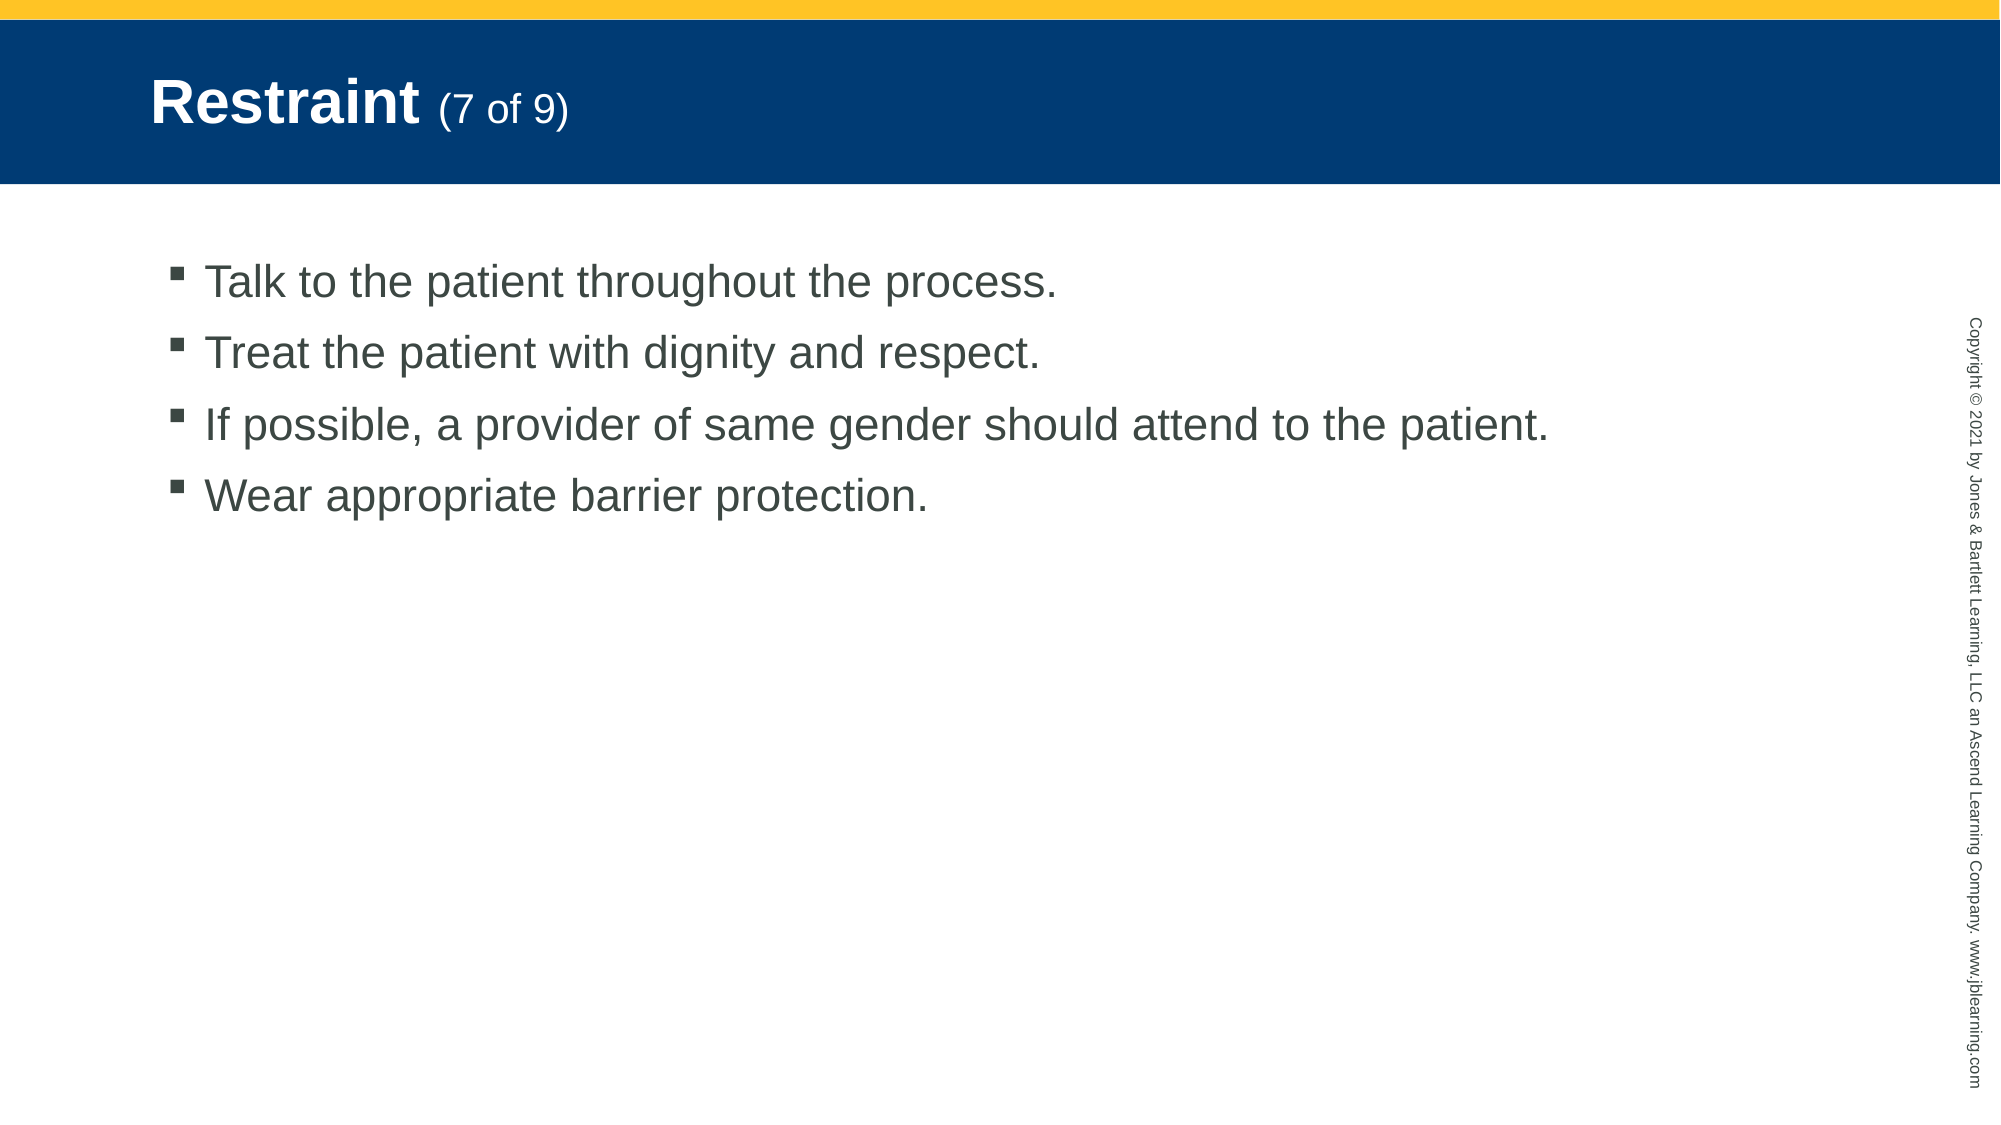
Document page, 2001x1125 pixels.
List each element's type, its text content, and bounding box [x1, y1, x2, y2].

list Talk to the patient throughout the process. Treat the patient with dignity and respect. If possible, a provider of same gender should attend to the patient. Wear appropriate barrier protection. [151, 244, 1840, 1016]
title Restraint (7 of 9) [0, 19, 2000, 185]
